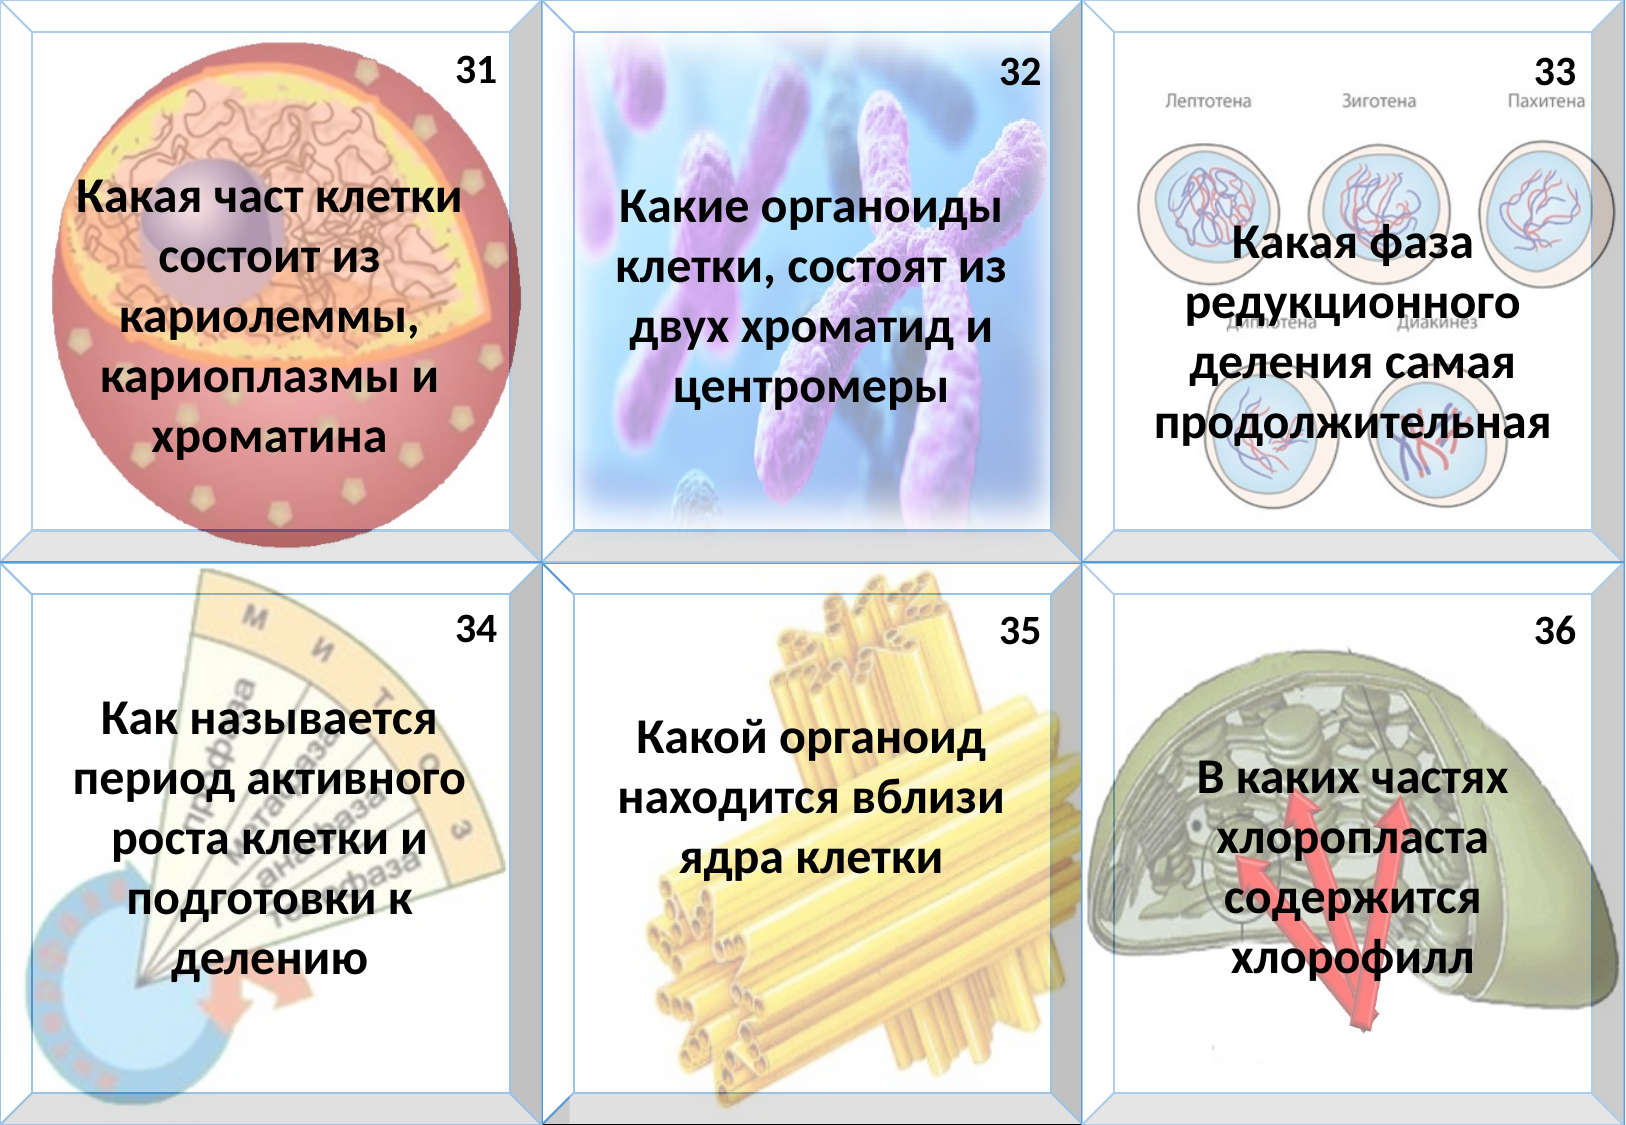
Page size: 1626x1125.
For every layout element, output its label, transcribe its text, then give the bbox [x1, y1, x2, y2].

text_box Какая част клетки состоит из кариолеммы, кариоплазмы и хроматина [25, 155, 514, 471]
text_box Какой органоид находится вблизи ядра клетки [567, 695, 1056, 891]
text_box Как называется период активного роста клетки и подготовки к делению [25, 677, 514, 993]
text_box [0, 562, 543, 1125]
text_box [541, 626, 1081, 701]
text_box [0, 0, 541, 561]
text_box Какие органоиды клетки, состоят из двух хроматид и центромеры [567, 164, 1056, 420]
table_cell [543, 701, 1081, 1124]
table_cell [543, 564, 1081, 626]
text_box 31 [439, 31, 514, 99]
text_box [541, 0, 1081, 563]
text_box Какая фаза редукционного деления самая продолжительная [1108, 201, 1597, 456]
text_box 33 [1517, 34, 1593, 102]
text_box [1081, 0, 1625, 561]
text_box 32 [983, 34, 1058, 102]
text_box 34 [439, 591, 514, 658]
text_box 35 [983, 593, 1058, 661]
text_box 36 [1517, 593, 1593, 661]
text_box [1081, 562, 1625, 1125]
text_box В каких частях хлоропласта содержится хлорофилл [1108, 736, 1597, 992]
